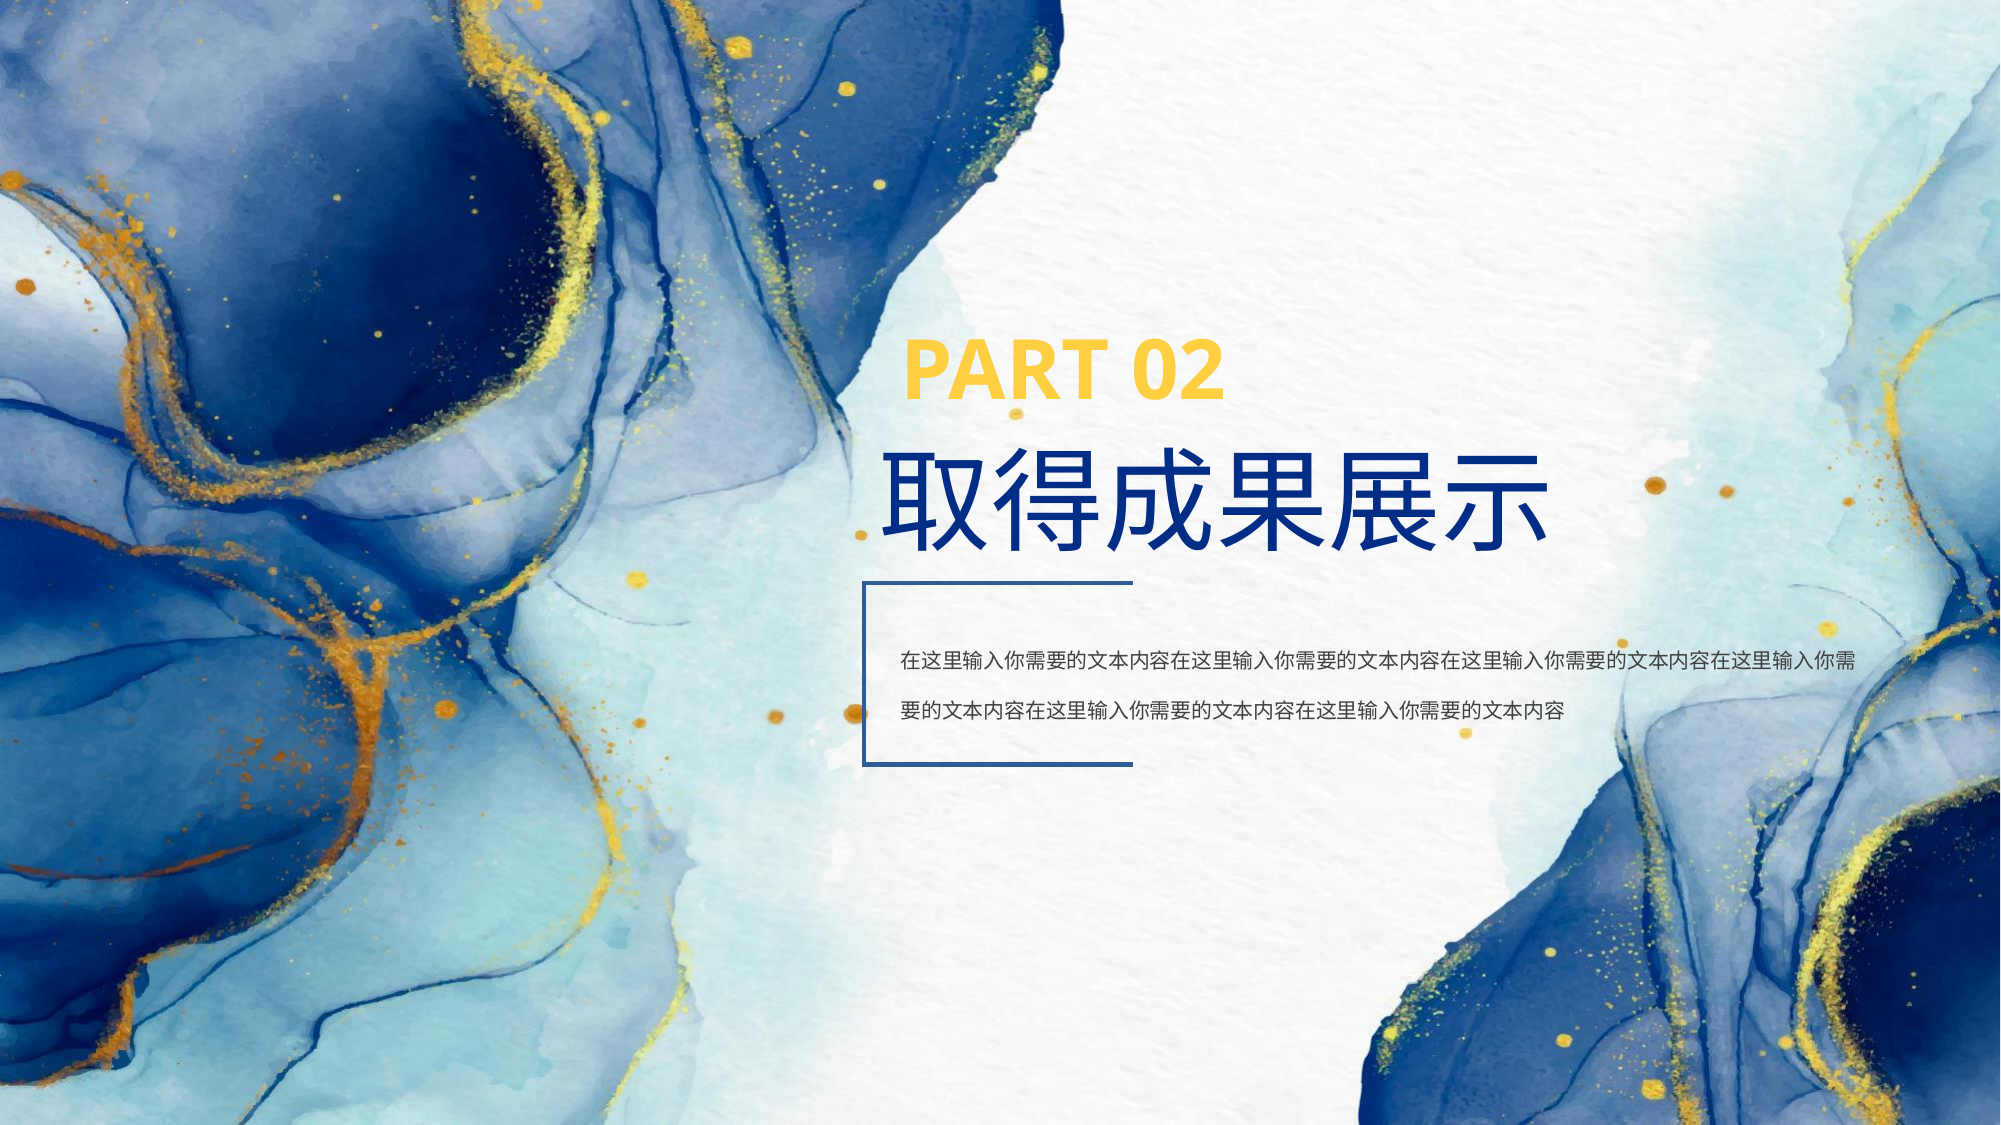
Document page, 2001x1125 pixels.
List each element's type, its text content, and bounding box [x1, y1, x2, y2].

text_box 在这里输入你需要的文本内容在这里输入你需要的文本内容在这里输入你需要的文本内容在这里输入你需要的文本内容在这里输入你需要的文本内容在这里输入你需要的文本内容 [886, 615, 1874, 731]
picture [0, 0, 2001, 1125]
text_box PART 02 [886, 308, 1274, 424]
text_box [864, 582, 1133, 765]
text_box 取得成果展示 [864, 422, 1627, 573]
